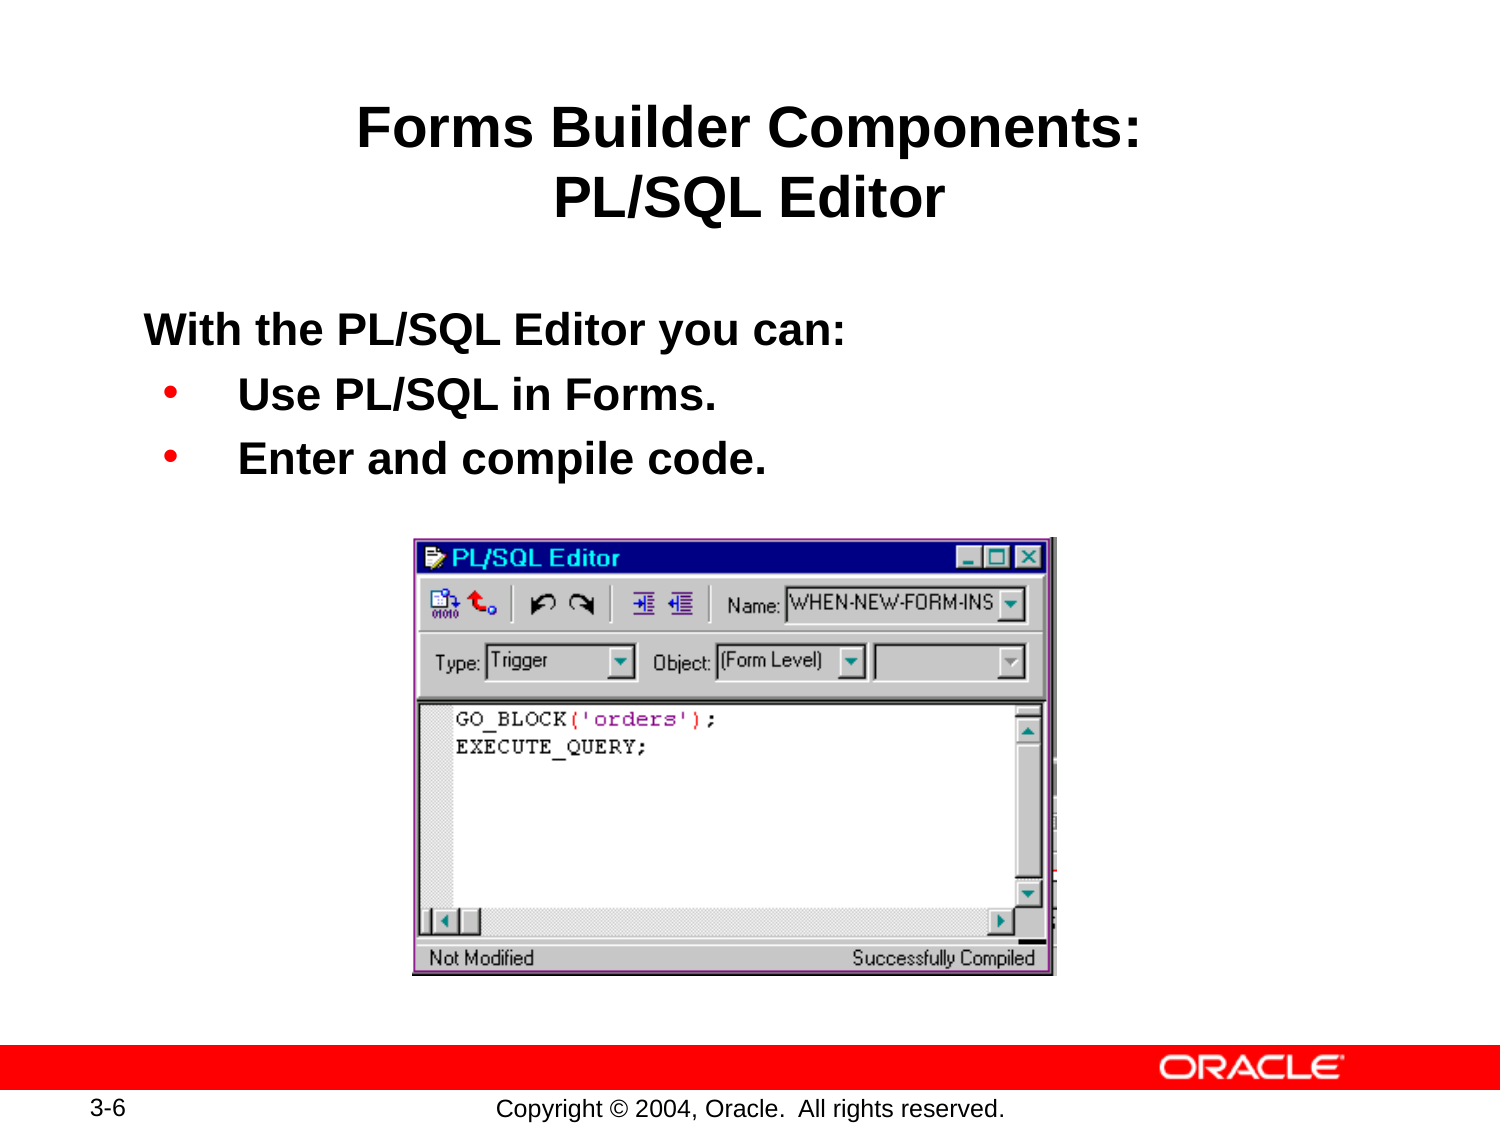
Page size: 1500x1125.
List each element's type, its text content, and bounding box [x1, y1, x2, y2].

text_box With the PL/SQL Editor you can: Use PL/SQL in Forms. Enter and compile code. [141, 297, 1350, 486]
title Forms Builder Components: PL/SQL Editor [149, 87, 1351, 232]
picture [412, 537, 1057, 976]
